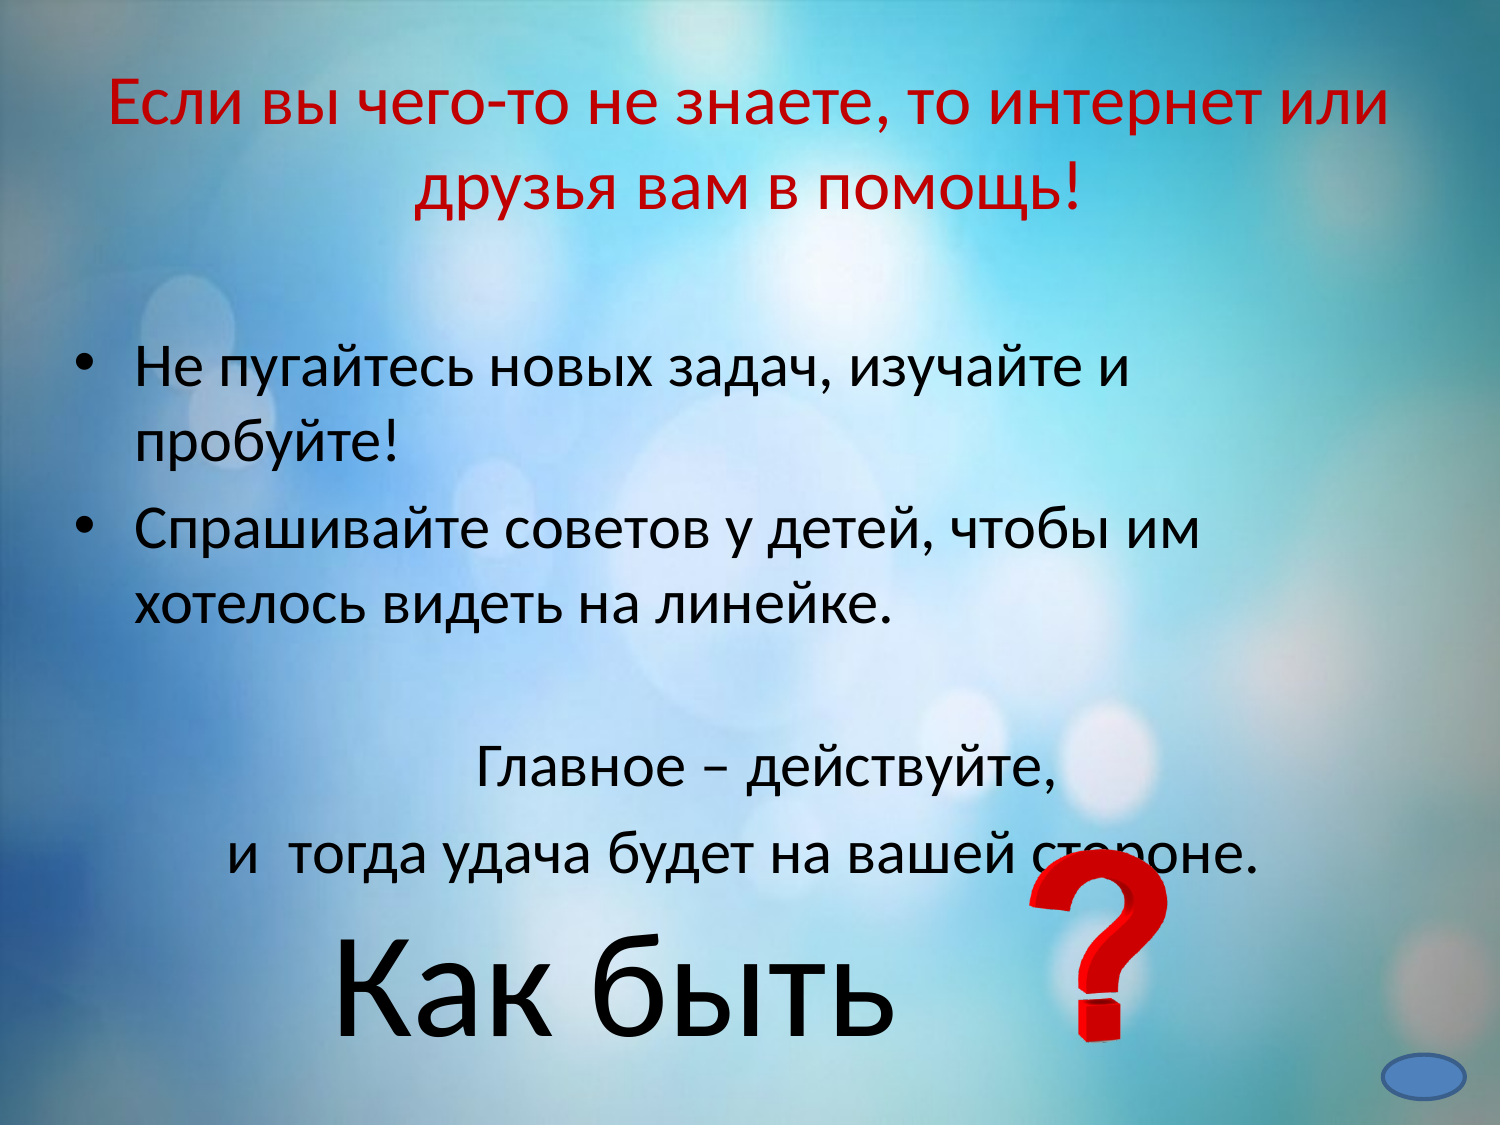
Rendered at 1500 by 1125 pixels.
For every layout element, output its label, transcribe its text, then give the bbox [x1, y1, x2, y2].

list Не пугайтесь новых задач, изучайте и пробуйте! Спрашивайте советов у детей, чтобы им хотелось видеть на линейке. Главное – действуйте, и тогда удача будет на вашей стороне. [58, 316, 1430, 926]
list Как быть [316, 878, 1061, 1076]
text_box [1380, 1052, 1467, 1102]
picture [0, 0, 1500, 1125]
title Если вы чего-то не знаете, то интернет или друзья вам в помощь! [75, 45, 1425, 233]
